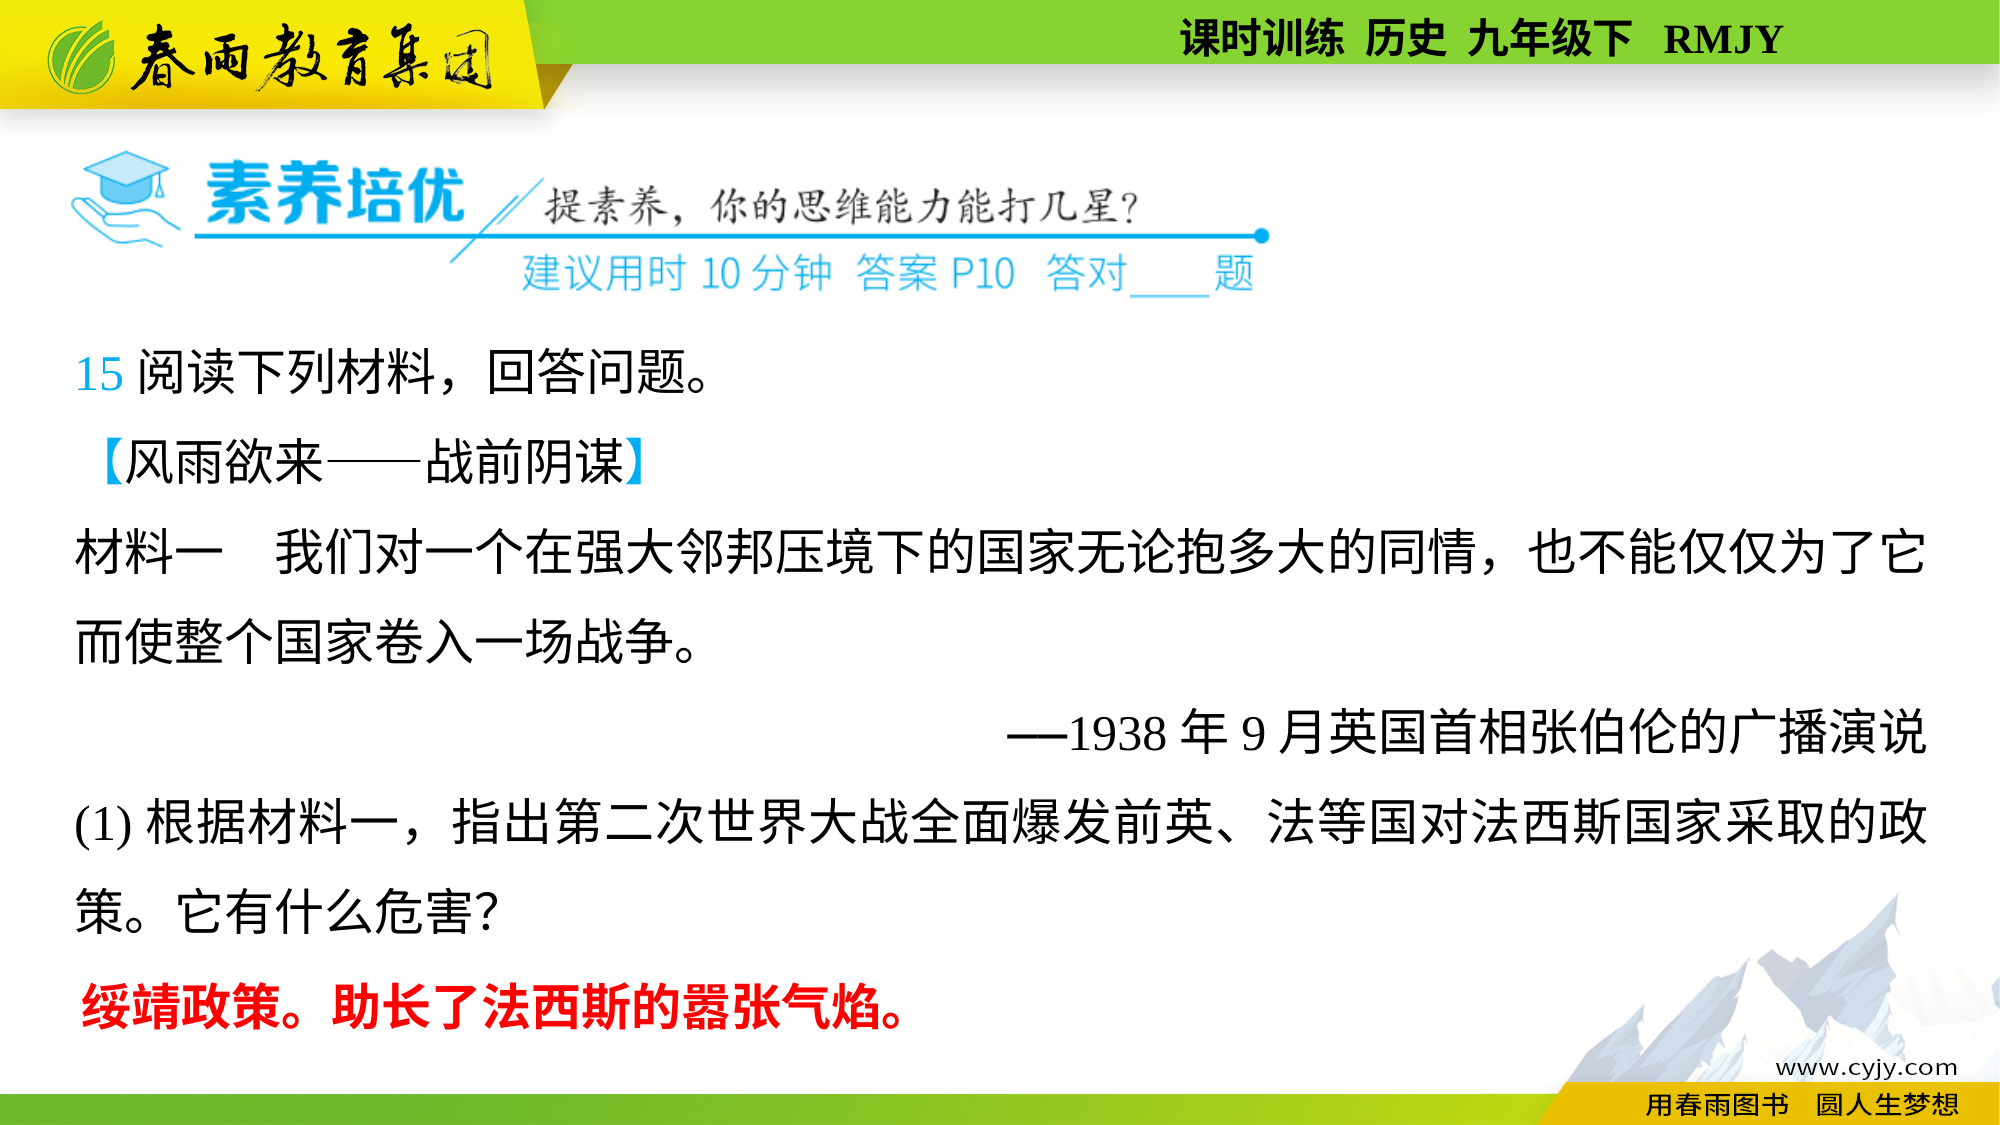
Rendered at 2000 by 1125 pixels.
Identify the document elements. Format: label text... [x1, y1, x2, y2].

picture [0, 0, 2000, 1125]
text_box 绥靖政策。助长了法西斯的嚣张气焰。 [66, 938, 946, 1044]
list 15阅读下列材料，回答问题。 【风雨欲来——战前阴谋】 材料一 我们对一个在强大邻邦压境下的国家无论抱多大的同情，也不能仅仅为了它而使整个国家卷入一场战争。 ——1938年9月英国首相张伯伦的广播演说 (1)根据材料一，指出第二次世界大战全面爆发前英、法等国对法西斯国家采取的政策。它有什么危害？ [59, 302, 1944, 943]
